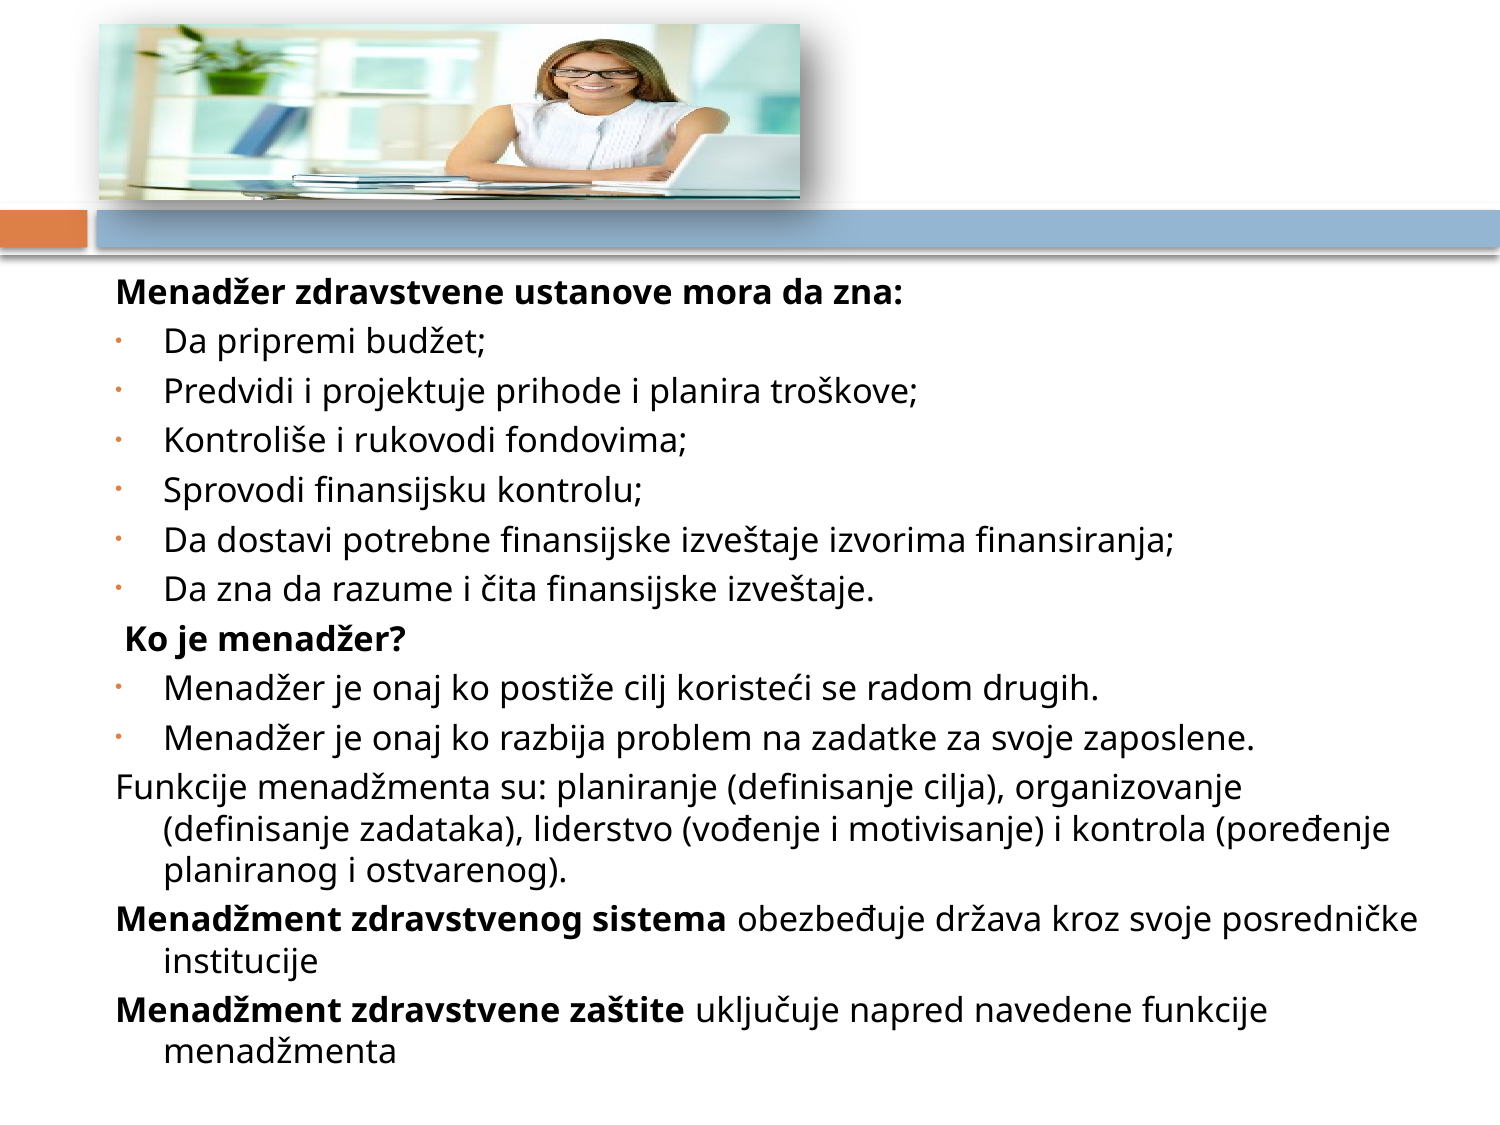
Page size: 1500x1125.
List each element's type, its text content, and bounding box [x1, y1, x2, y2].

list Menadžer zdravstvene ustanove mora da zna: Da pripremi budžet; Predvidi i projektuje prihode i planira troškove; Kontroliše i rukovodi fondovima; Sprovodi finansijsku kontrolu; Da dostavi potrebne finansijske izveštaje izvorima finansiranja; Da zna da razume i čita finansijske izveštaje. Ko je menadžer? Menadžer je onaj ko postiže cilj koristeći se radom drugih. Menadžer je onaj ko razbija problem na zadatke za svoje zaposlene. Funkcije menadžmenta su: planiranje (definisanje cilja), organizovanje (definisanje zadataka), liderstvo (vođenje i motivisanje) i kontrola (poređenje planiranog i ostvarenog). Menadžment zdravstvenog sistema obezbeđuje država kroz svoje posredničke institucije Menadžment zdravstvene zaštite uključuje napred navedene funkcije menadžmenta [100, 262, 1438, 1088]
picture [99, 24, 801, 201]
